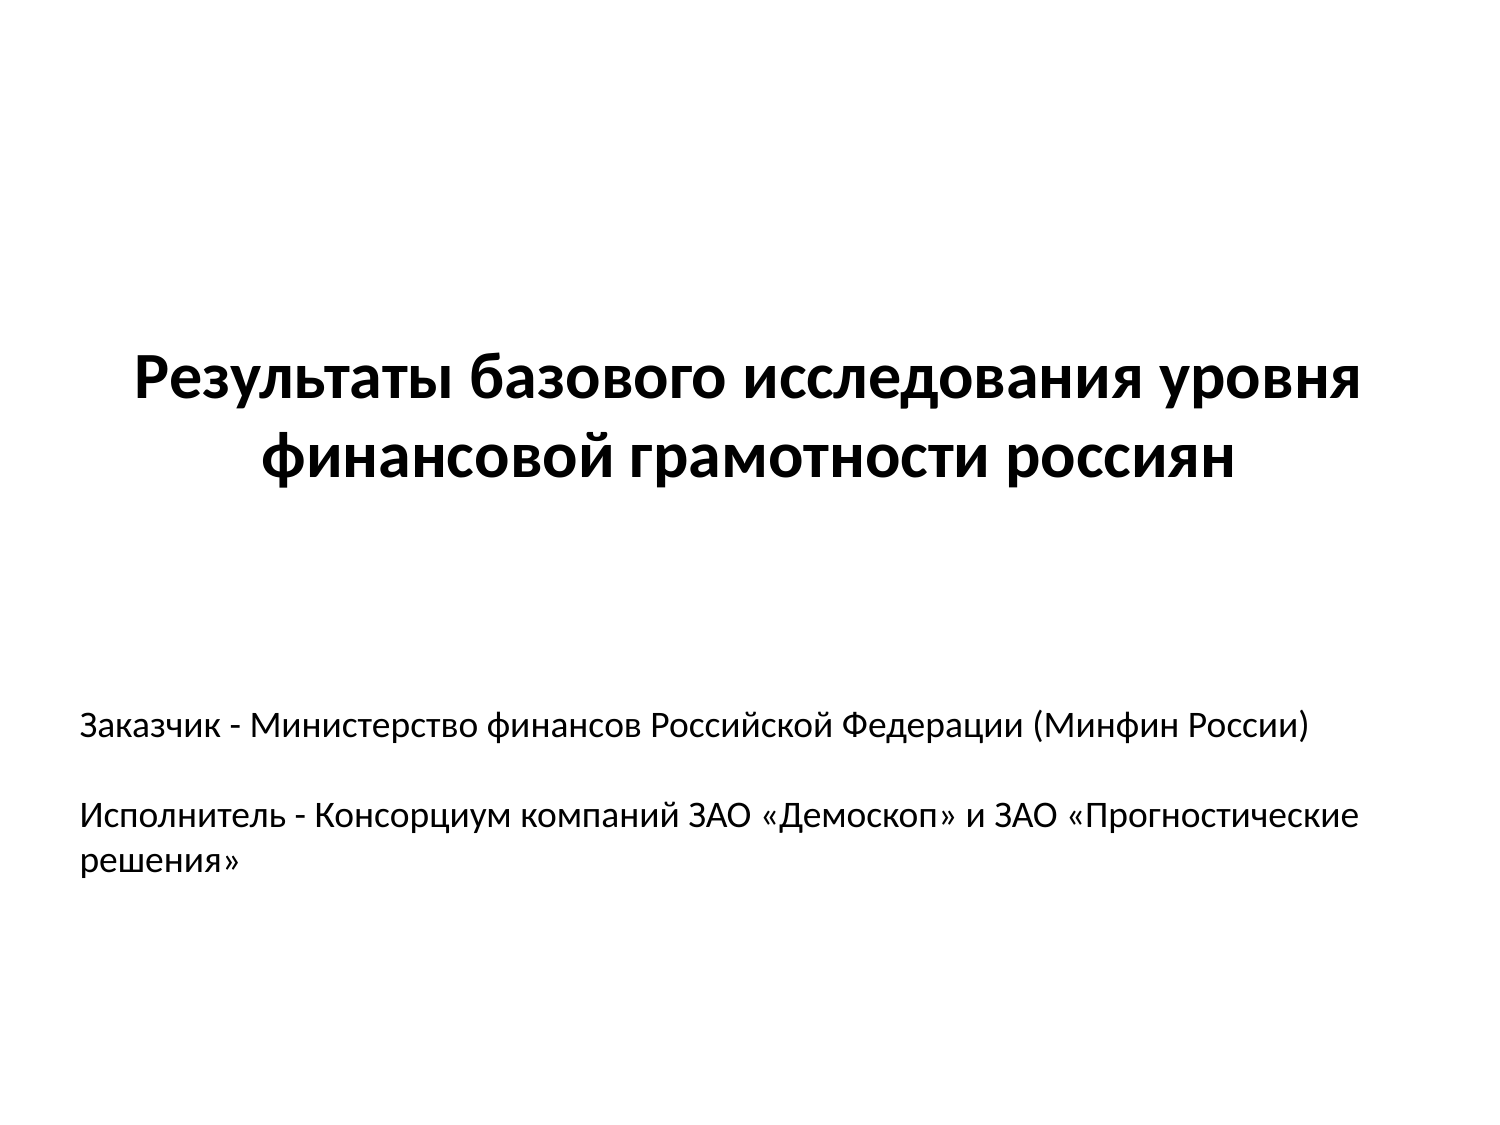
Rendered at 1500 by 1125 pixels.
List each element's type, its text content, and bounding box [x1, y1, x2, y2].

title Результаты базового исследования уровня финансовой грамотности россиян [112, 290, 1388, 532]
text_box Заказчик - Министерство финансов Российской Федерации (Минфин России) Исполнитель - Консорциум компаний ЗАО «Демоскоп» и ЗАО «Прогностические решения» [64, 692, 1436, 933]
